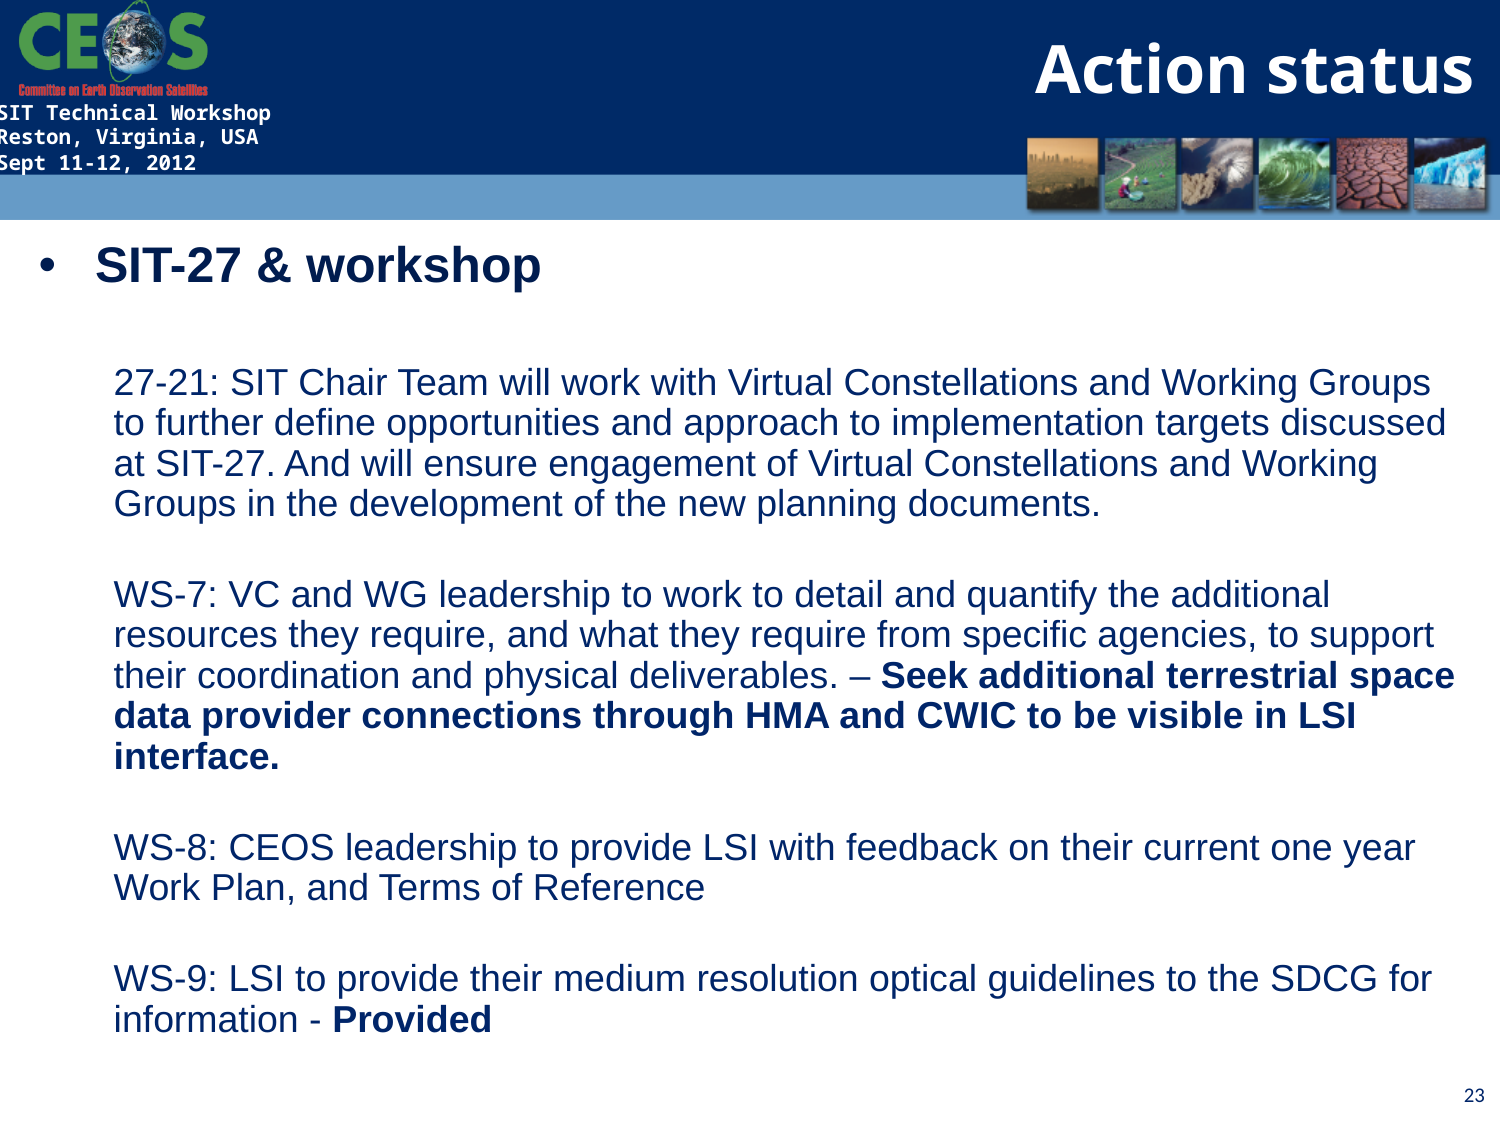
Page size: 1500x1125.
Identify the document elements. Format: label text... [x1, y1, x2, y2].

title Action status [216, 16, 1491, 117]
picture [0, 0, 1500, 220]
text_box SIT-27 & workshop 27-21: SIT Chair Team will work with Virtual Constellations and Working Groups to further define opportunities and approach to implementation targets discussed at SIT-27. And will ensure engagement of Virtual Constellations and Working Groups in the development of the new planning documents. WS-7: VC and WG leadership to work to detail and quantify the additional resources they require, and what they require from specific agencies, to support their coordination and physical deliverables. – Seek additional terrestrial space data provider connections through HMA and CWIC to be visible in LSI interface. WS-8: CEOS leadership to provide LSI with feedback on their current one year Work Plan, and Terms of Reference WS-9: LSI to provide their medium resolution optical guidelines to the SDCG for information - Provided [24, 232, 1473, 1074]
slide_number 23 [1187, 1073, 1500, 1125]
